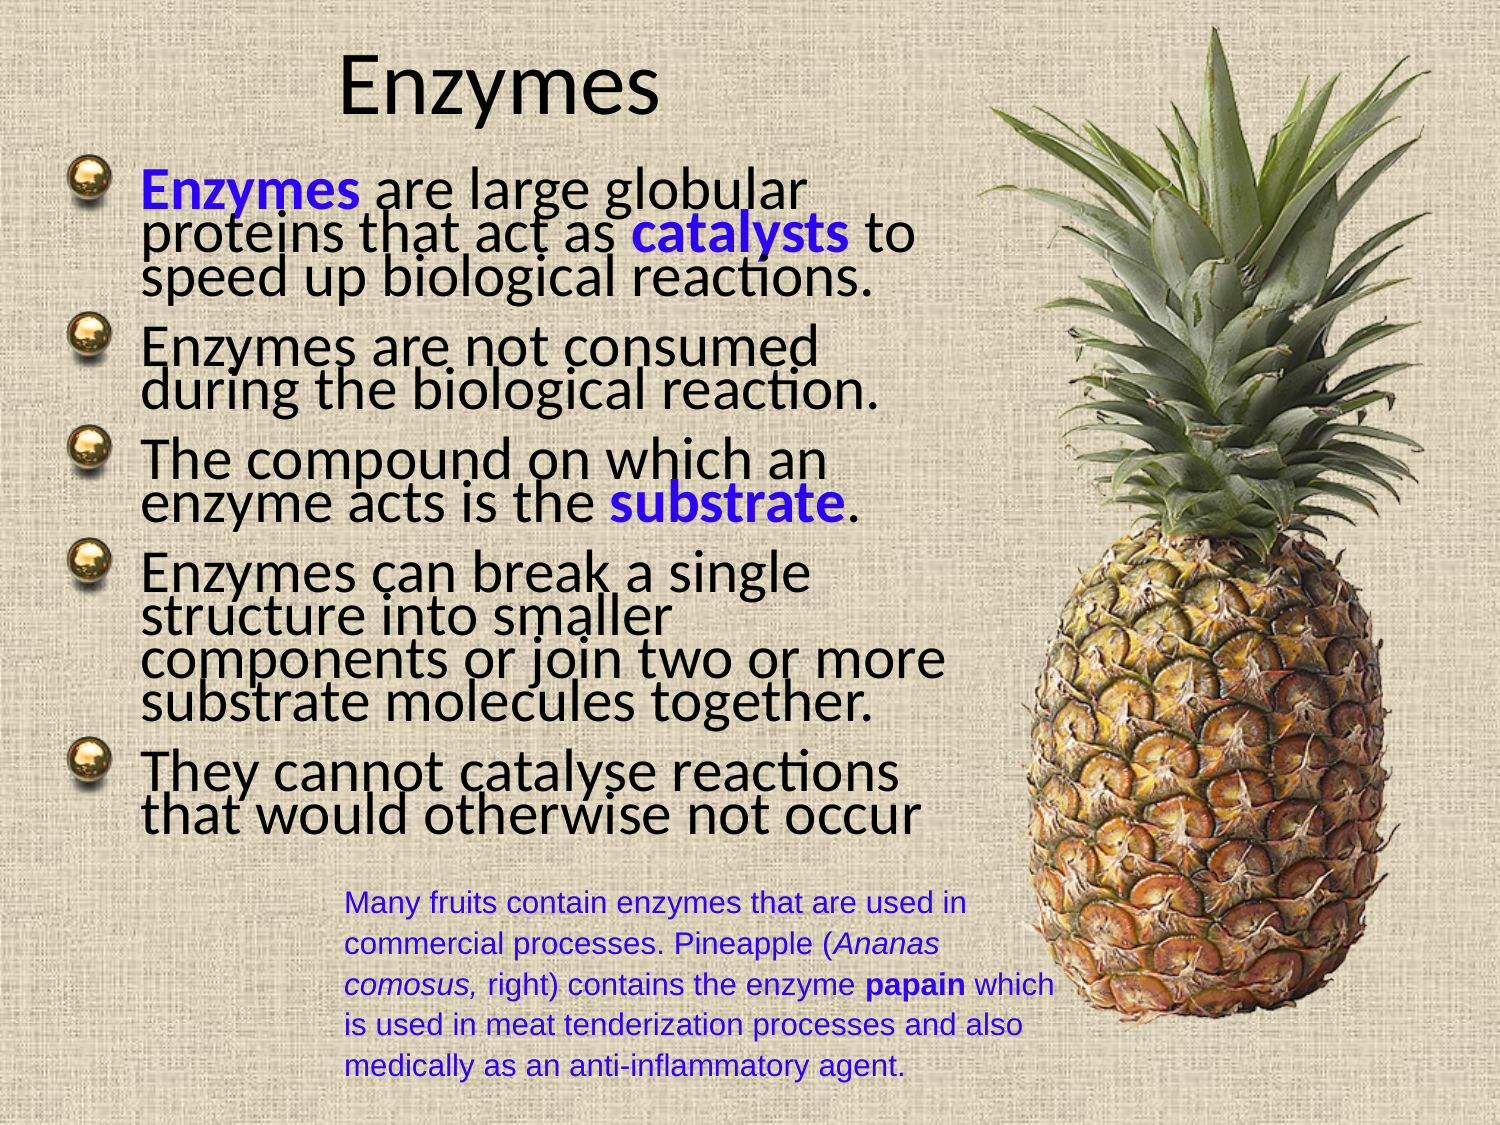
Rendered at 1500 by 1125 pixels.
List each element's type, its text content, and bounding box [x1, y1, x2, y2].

list Enzymes are large globular proteins that act as catalysts to speed up biological reactions. Enzymes are not consumed during the biological reaction. The compound on which an enzyme acts is the substrate. Enzymes can break a single structure into smaller components or join two or more substrate molecules together. They cannot catalyse reactions that would otherwise not occur [51, 171, 946, 863]
text_box Many fruits contain enzymes that are used in commercial processes. Pineapple (Ananas comosus, right) contains the enzyme papain which is used in meat tenderization processes and also medically as an anti-inflammatory agent. [331, 878, 1057, 1080]
picture [0, 0, 1500, 1125]
title Enzymes [0, 1, 948, 141]
